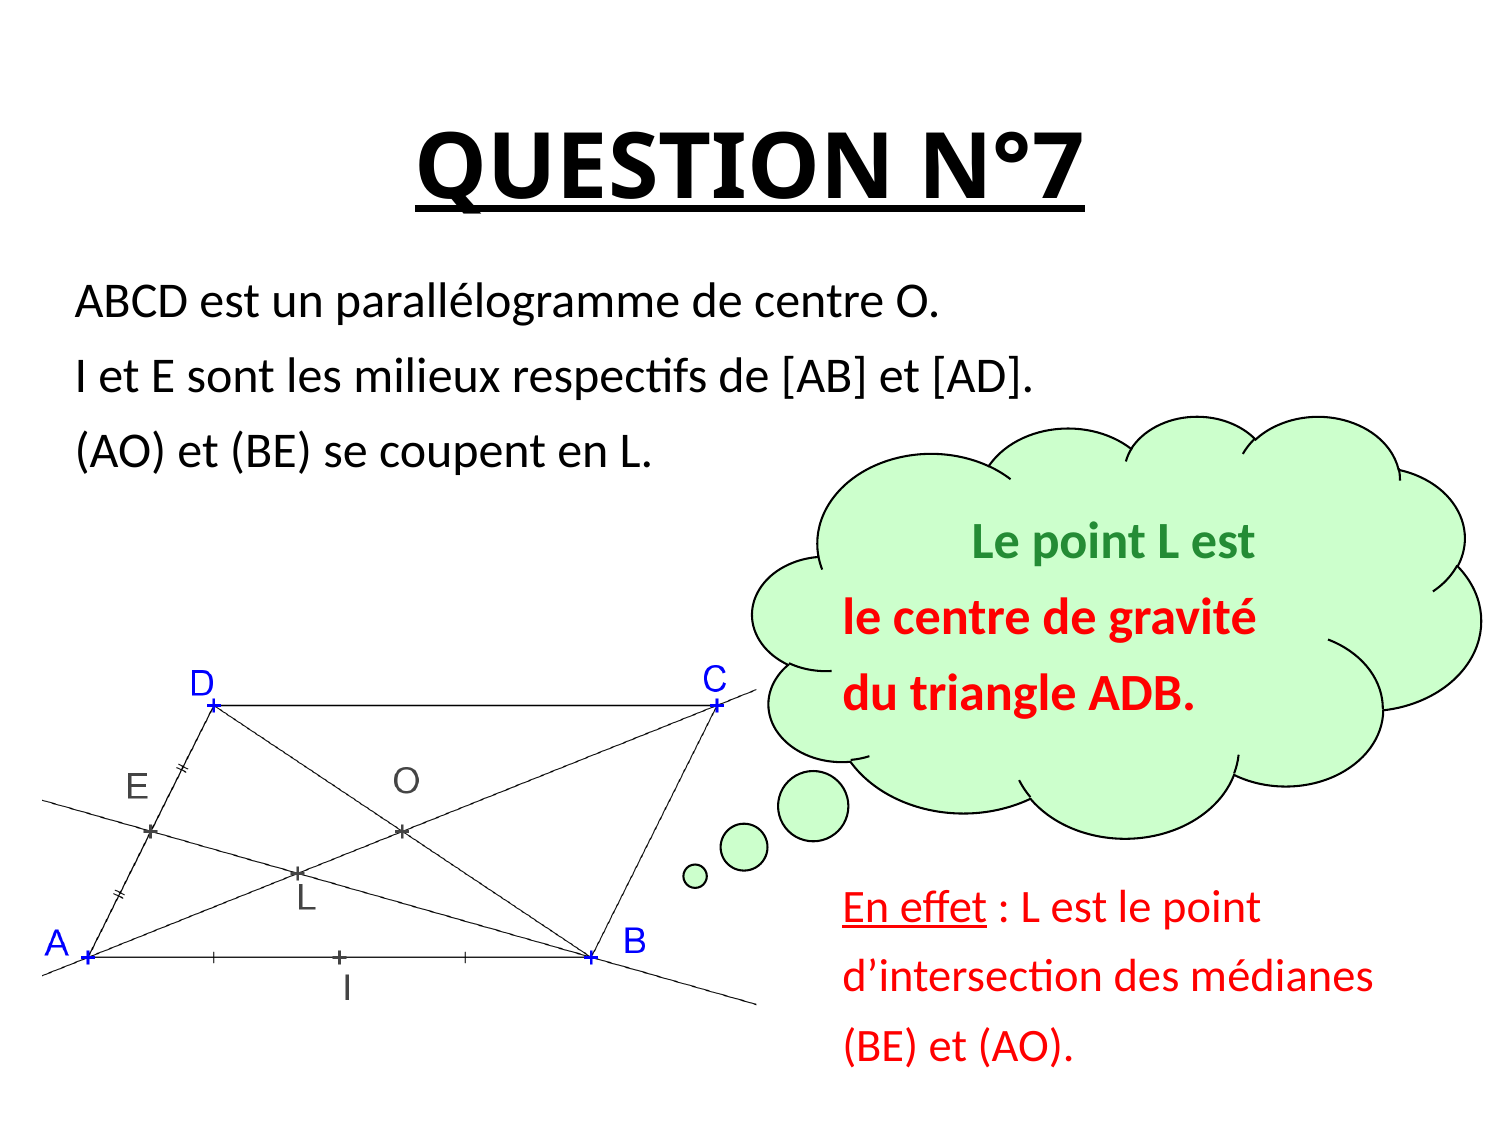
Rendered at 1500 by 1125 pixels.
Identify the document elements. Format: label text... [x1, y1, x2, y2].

text_box [757, 854, 768, 868]
text_box [1468, 577, 1483, 666]
list Le point L est le centre de gravité du triangle ADB. En effet : L est le point d’intersection des médianes (BE) et (AO). [827, 348, 1468, 1083]
picture [42, 647, 757, 1014]
title QUESTION N°7 [0, 59, 1500, 278]
list ABCD est un parallélogramme de centre O. I et E sont les milieux respectifs de [AB] et [AD]. (AO) et (BE) se coupent en L. [59, 267, 1409, 854]
